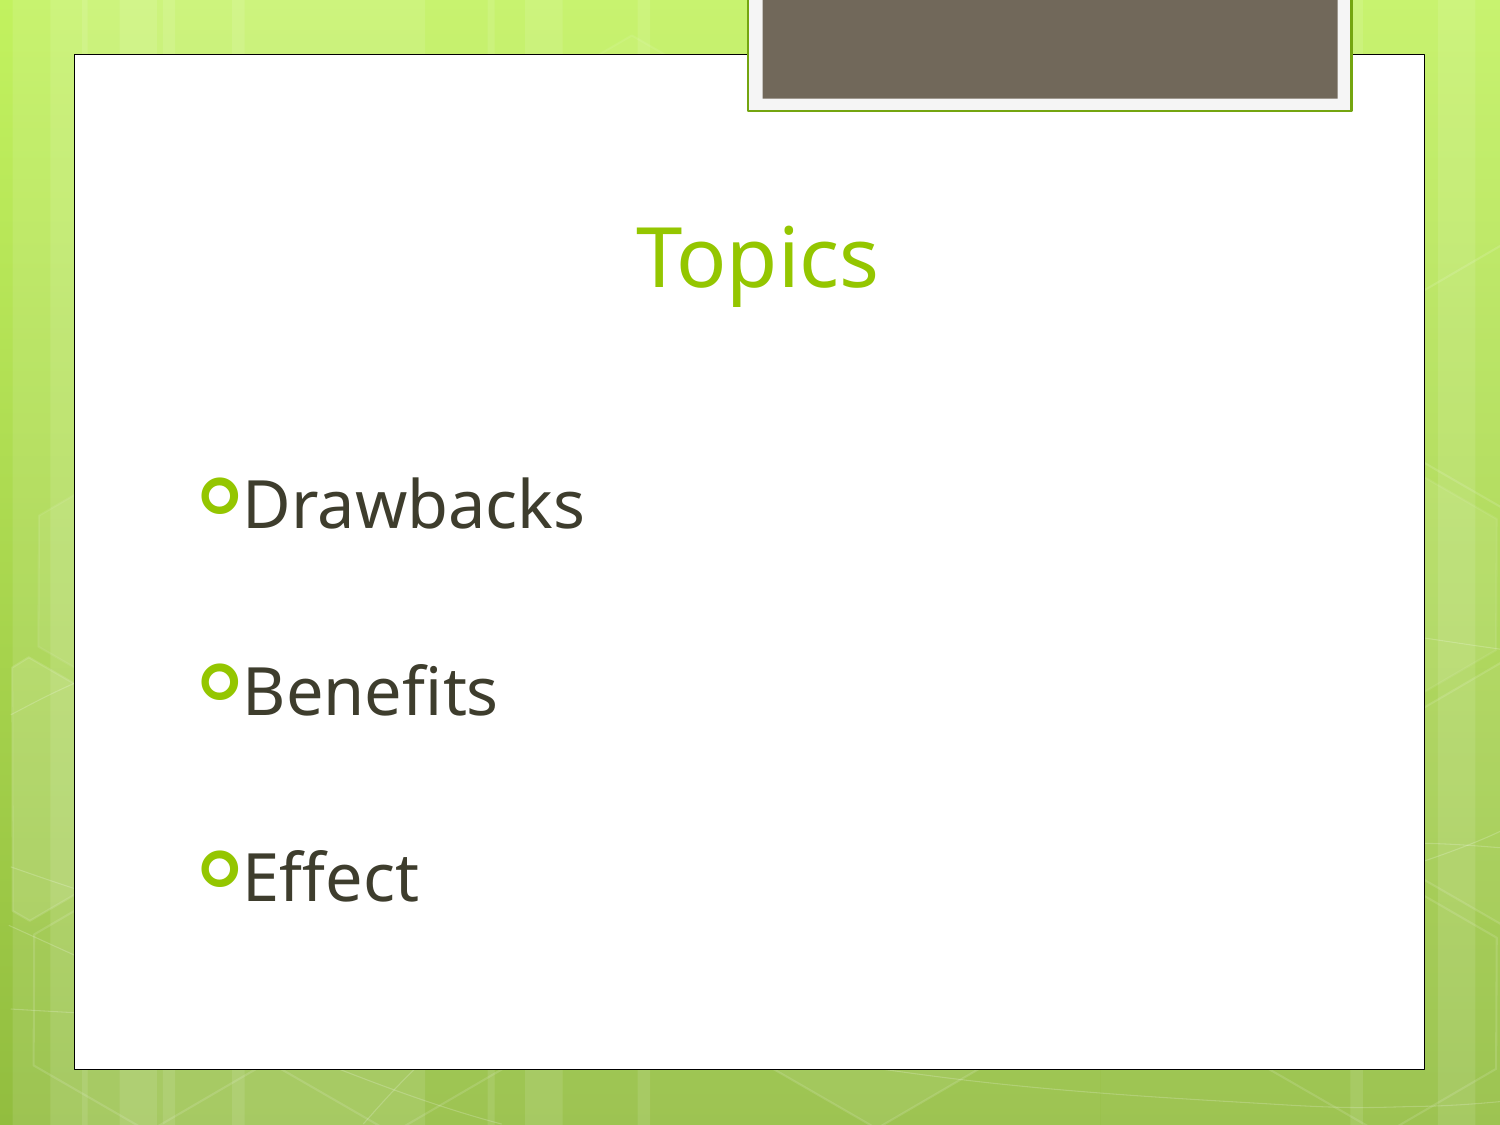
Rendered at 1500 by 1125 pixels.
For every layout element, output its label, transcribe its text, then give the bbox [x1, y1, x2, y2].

title Topics [171, 124, 1324, 313]
list Drawbacks Benefits Effect [171, 381, 1283, 957]
